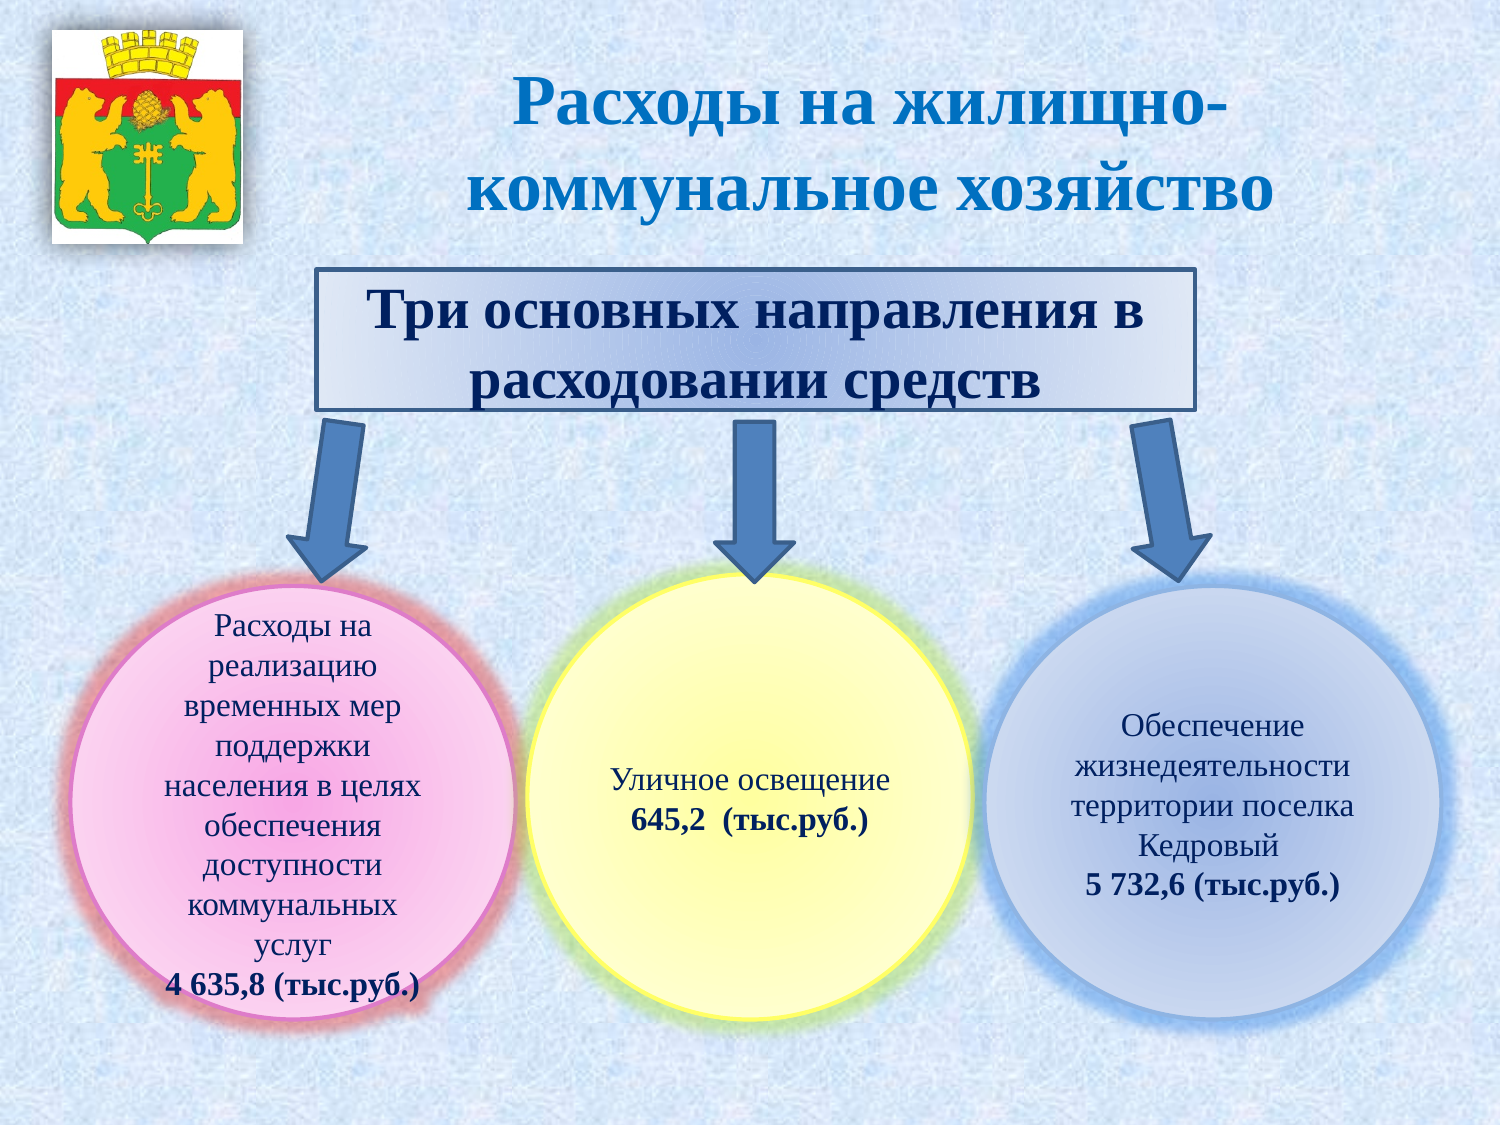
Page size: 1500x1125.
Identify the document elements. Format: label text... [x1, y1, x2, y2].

title Расходы на жилищно- коммунальное хозяйство [316, 44, 1426, 233]
text_box Обеспечение жизнедеятельности территории поселка Кедровый 5 732,6 (тыс.руб.) [982, 583, 1444, 1022]
text_box Уличное освещение 645,2 (тыс.руб.) [525, 572, 970, 1022]
text_box [712, 419, 797, 585]
text_box Три основных направления в расходовании средств [314, 267, 1197, 412]
picture [0, 0, 1500, 1125]
text_box [285, 417, 369, 584]
text_box Расходы на реализацию временных мер поддержки населения в целях обеспечения доступности коммунальных услуг 4 635,8 (тыс.руб.) [68, 583, 511, 1022]
text_box [1129, 417, 1213, 584]
table_cell 0 [970, 761, 974, 838]
